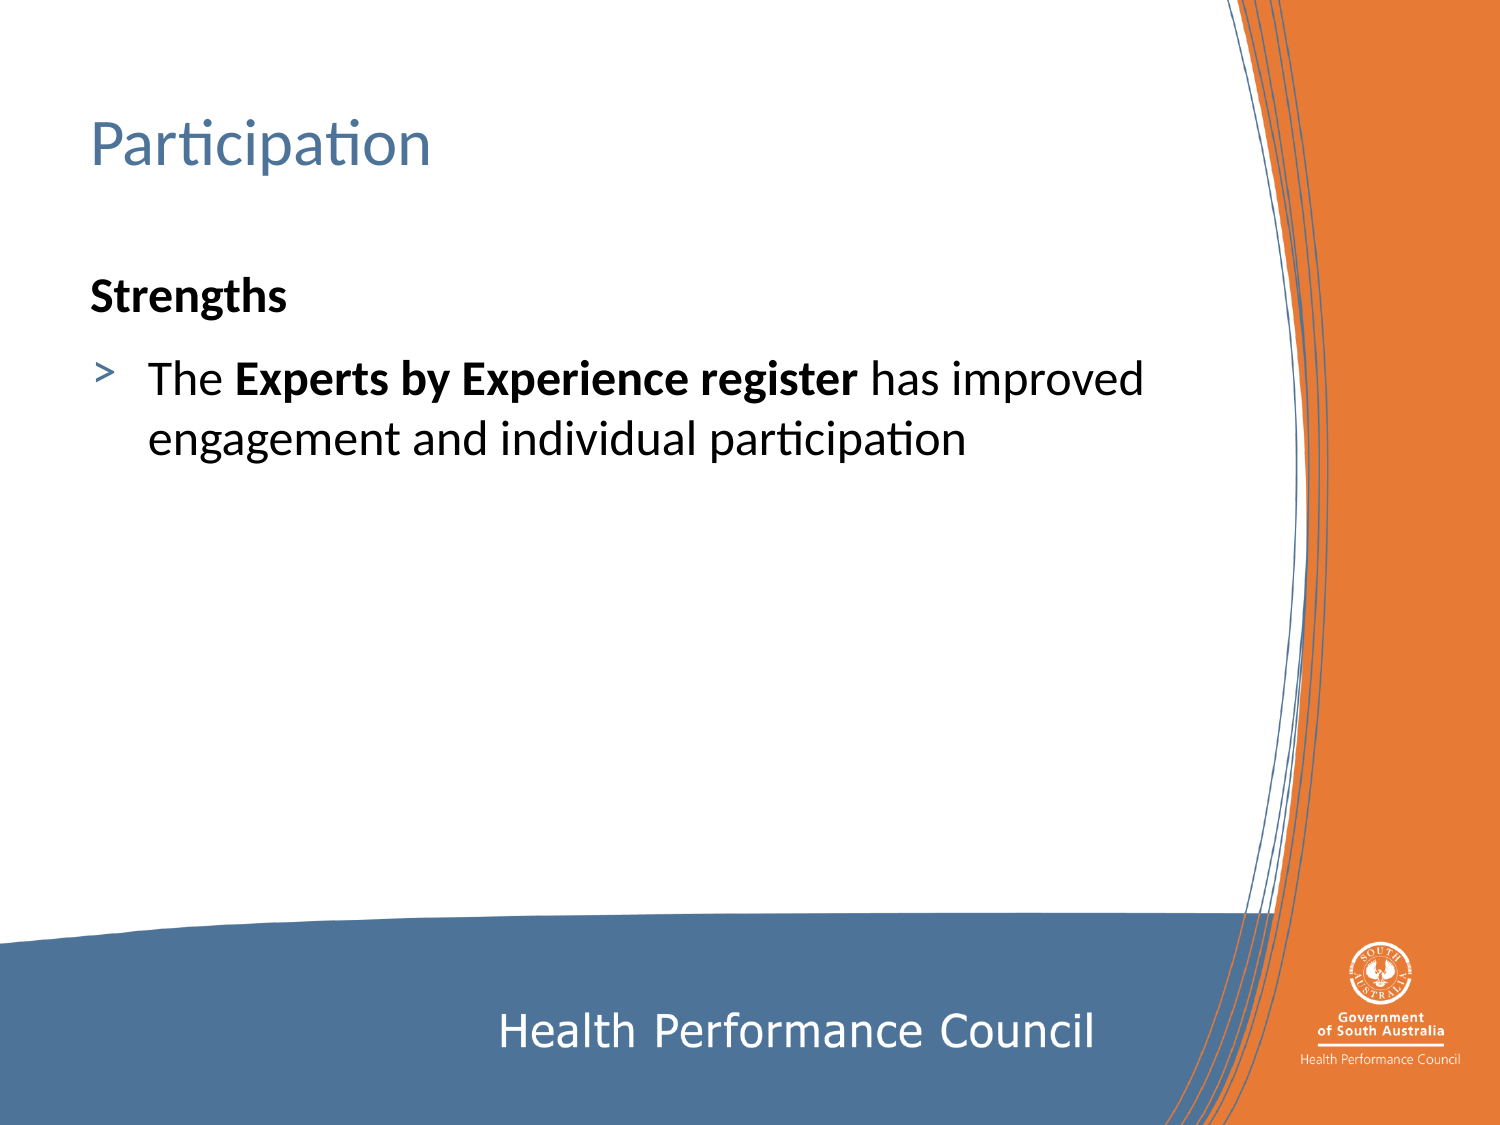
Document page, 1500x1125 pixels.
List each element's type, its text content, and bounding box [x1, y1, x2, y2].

picture [0, 0, 1500, 1125]
list The Experts by Experience register has improved engagement and individual participation [76, 338, 1235, 906]
list Strengths [75, 255, 1258, 327]
title Participation [75, 45, 1103, 233]
